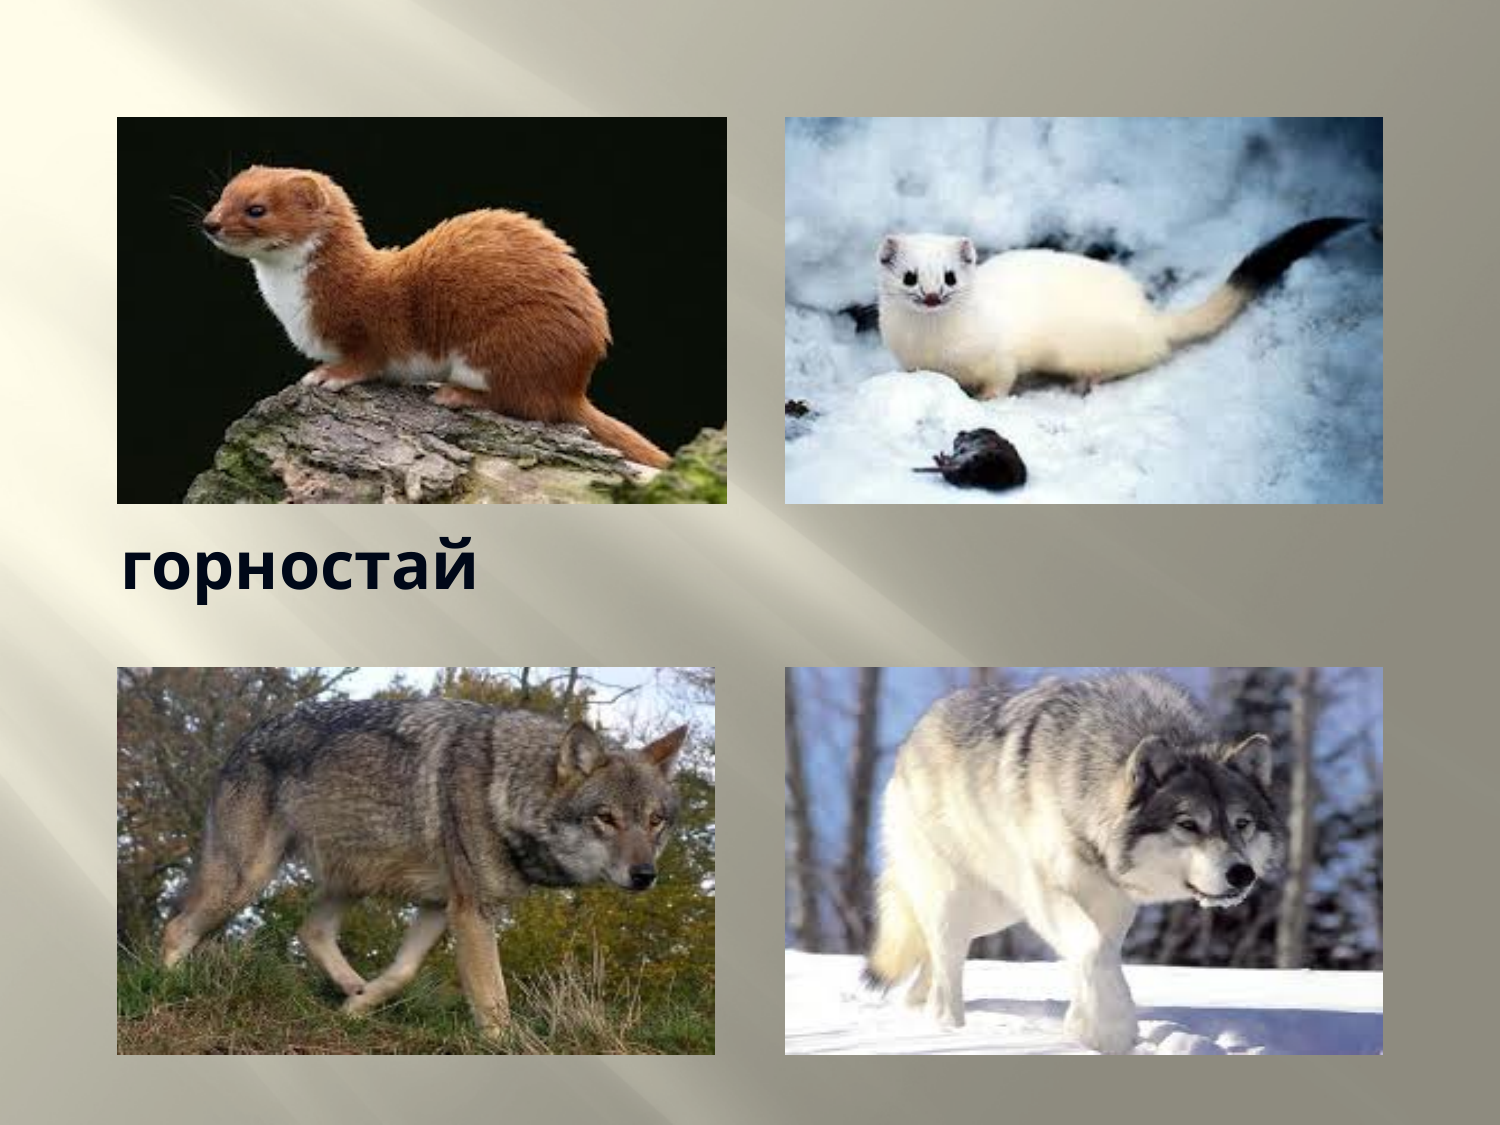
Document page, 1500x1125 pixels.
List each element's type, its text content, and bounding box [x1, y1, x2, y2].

picture [116, 116, 727, 505]
picture [784, 116, 1383, 505]
picture [784, 667, 1383, 1055]
text_box горностай [105, 515, 586, 611]
picture [116, 667, 715, 1055]
